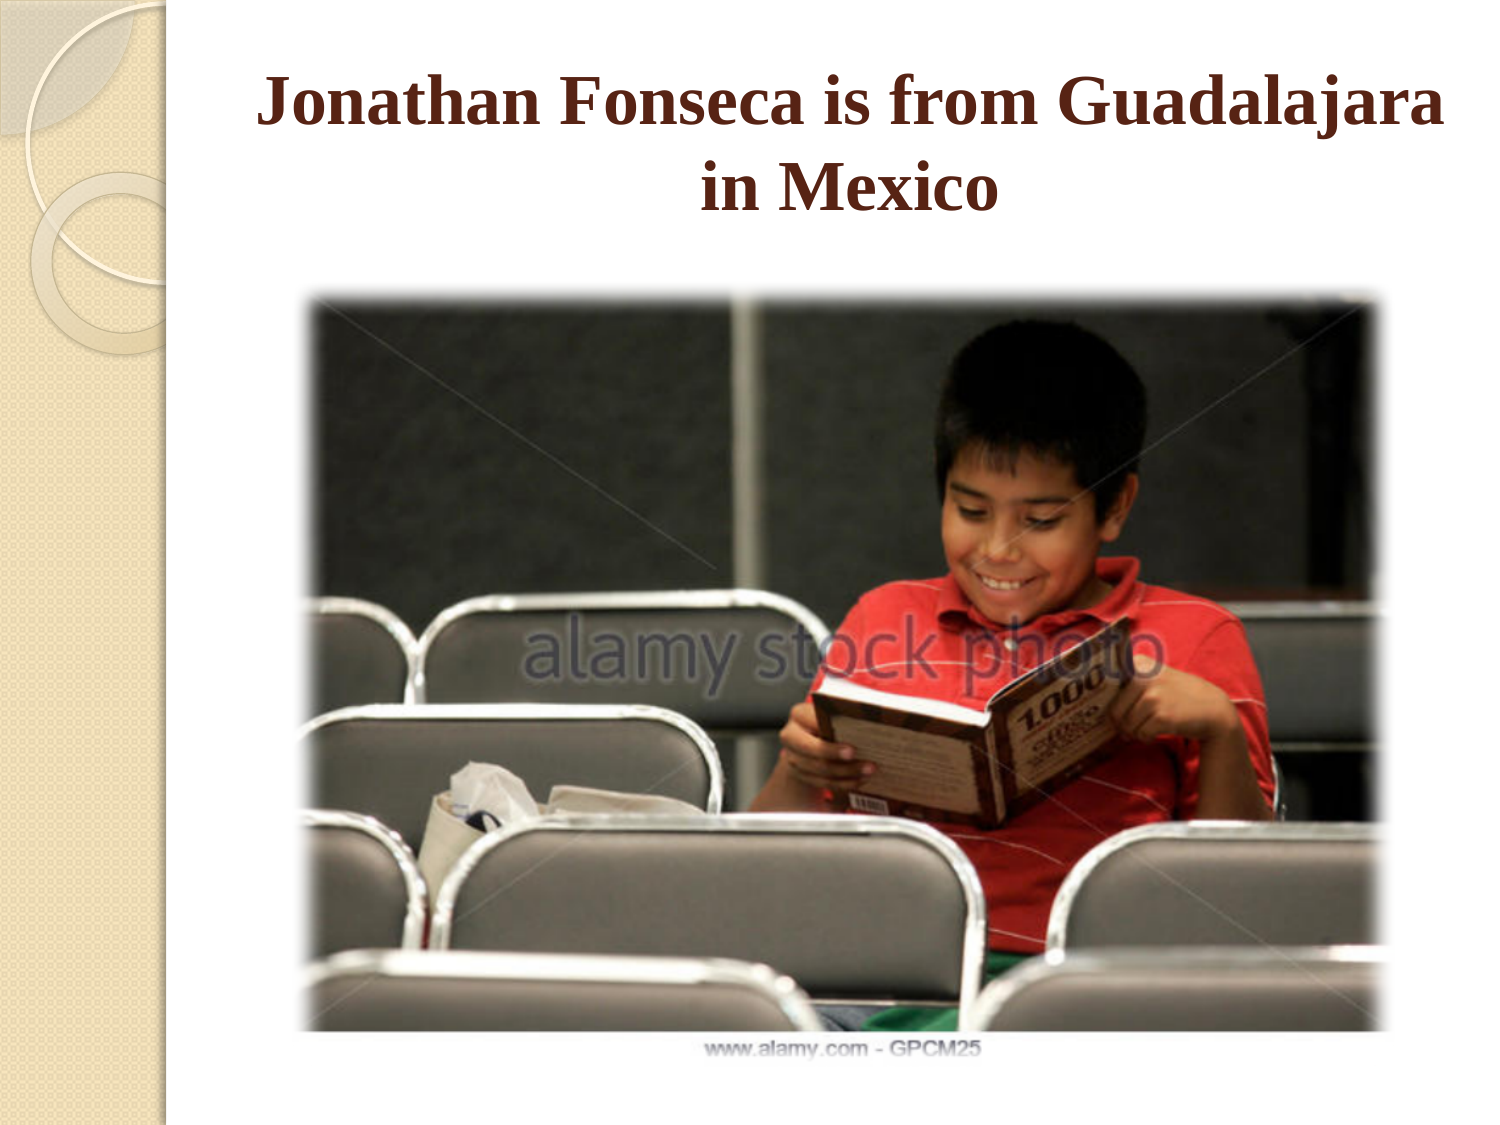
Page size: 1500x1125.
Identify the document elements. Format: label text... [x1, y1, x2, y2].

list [292, 281, 1395, 1067]
title Jonathan Fonseca is from Guadalajara in Mexico [235, 45, 1466, 233]
